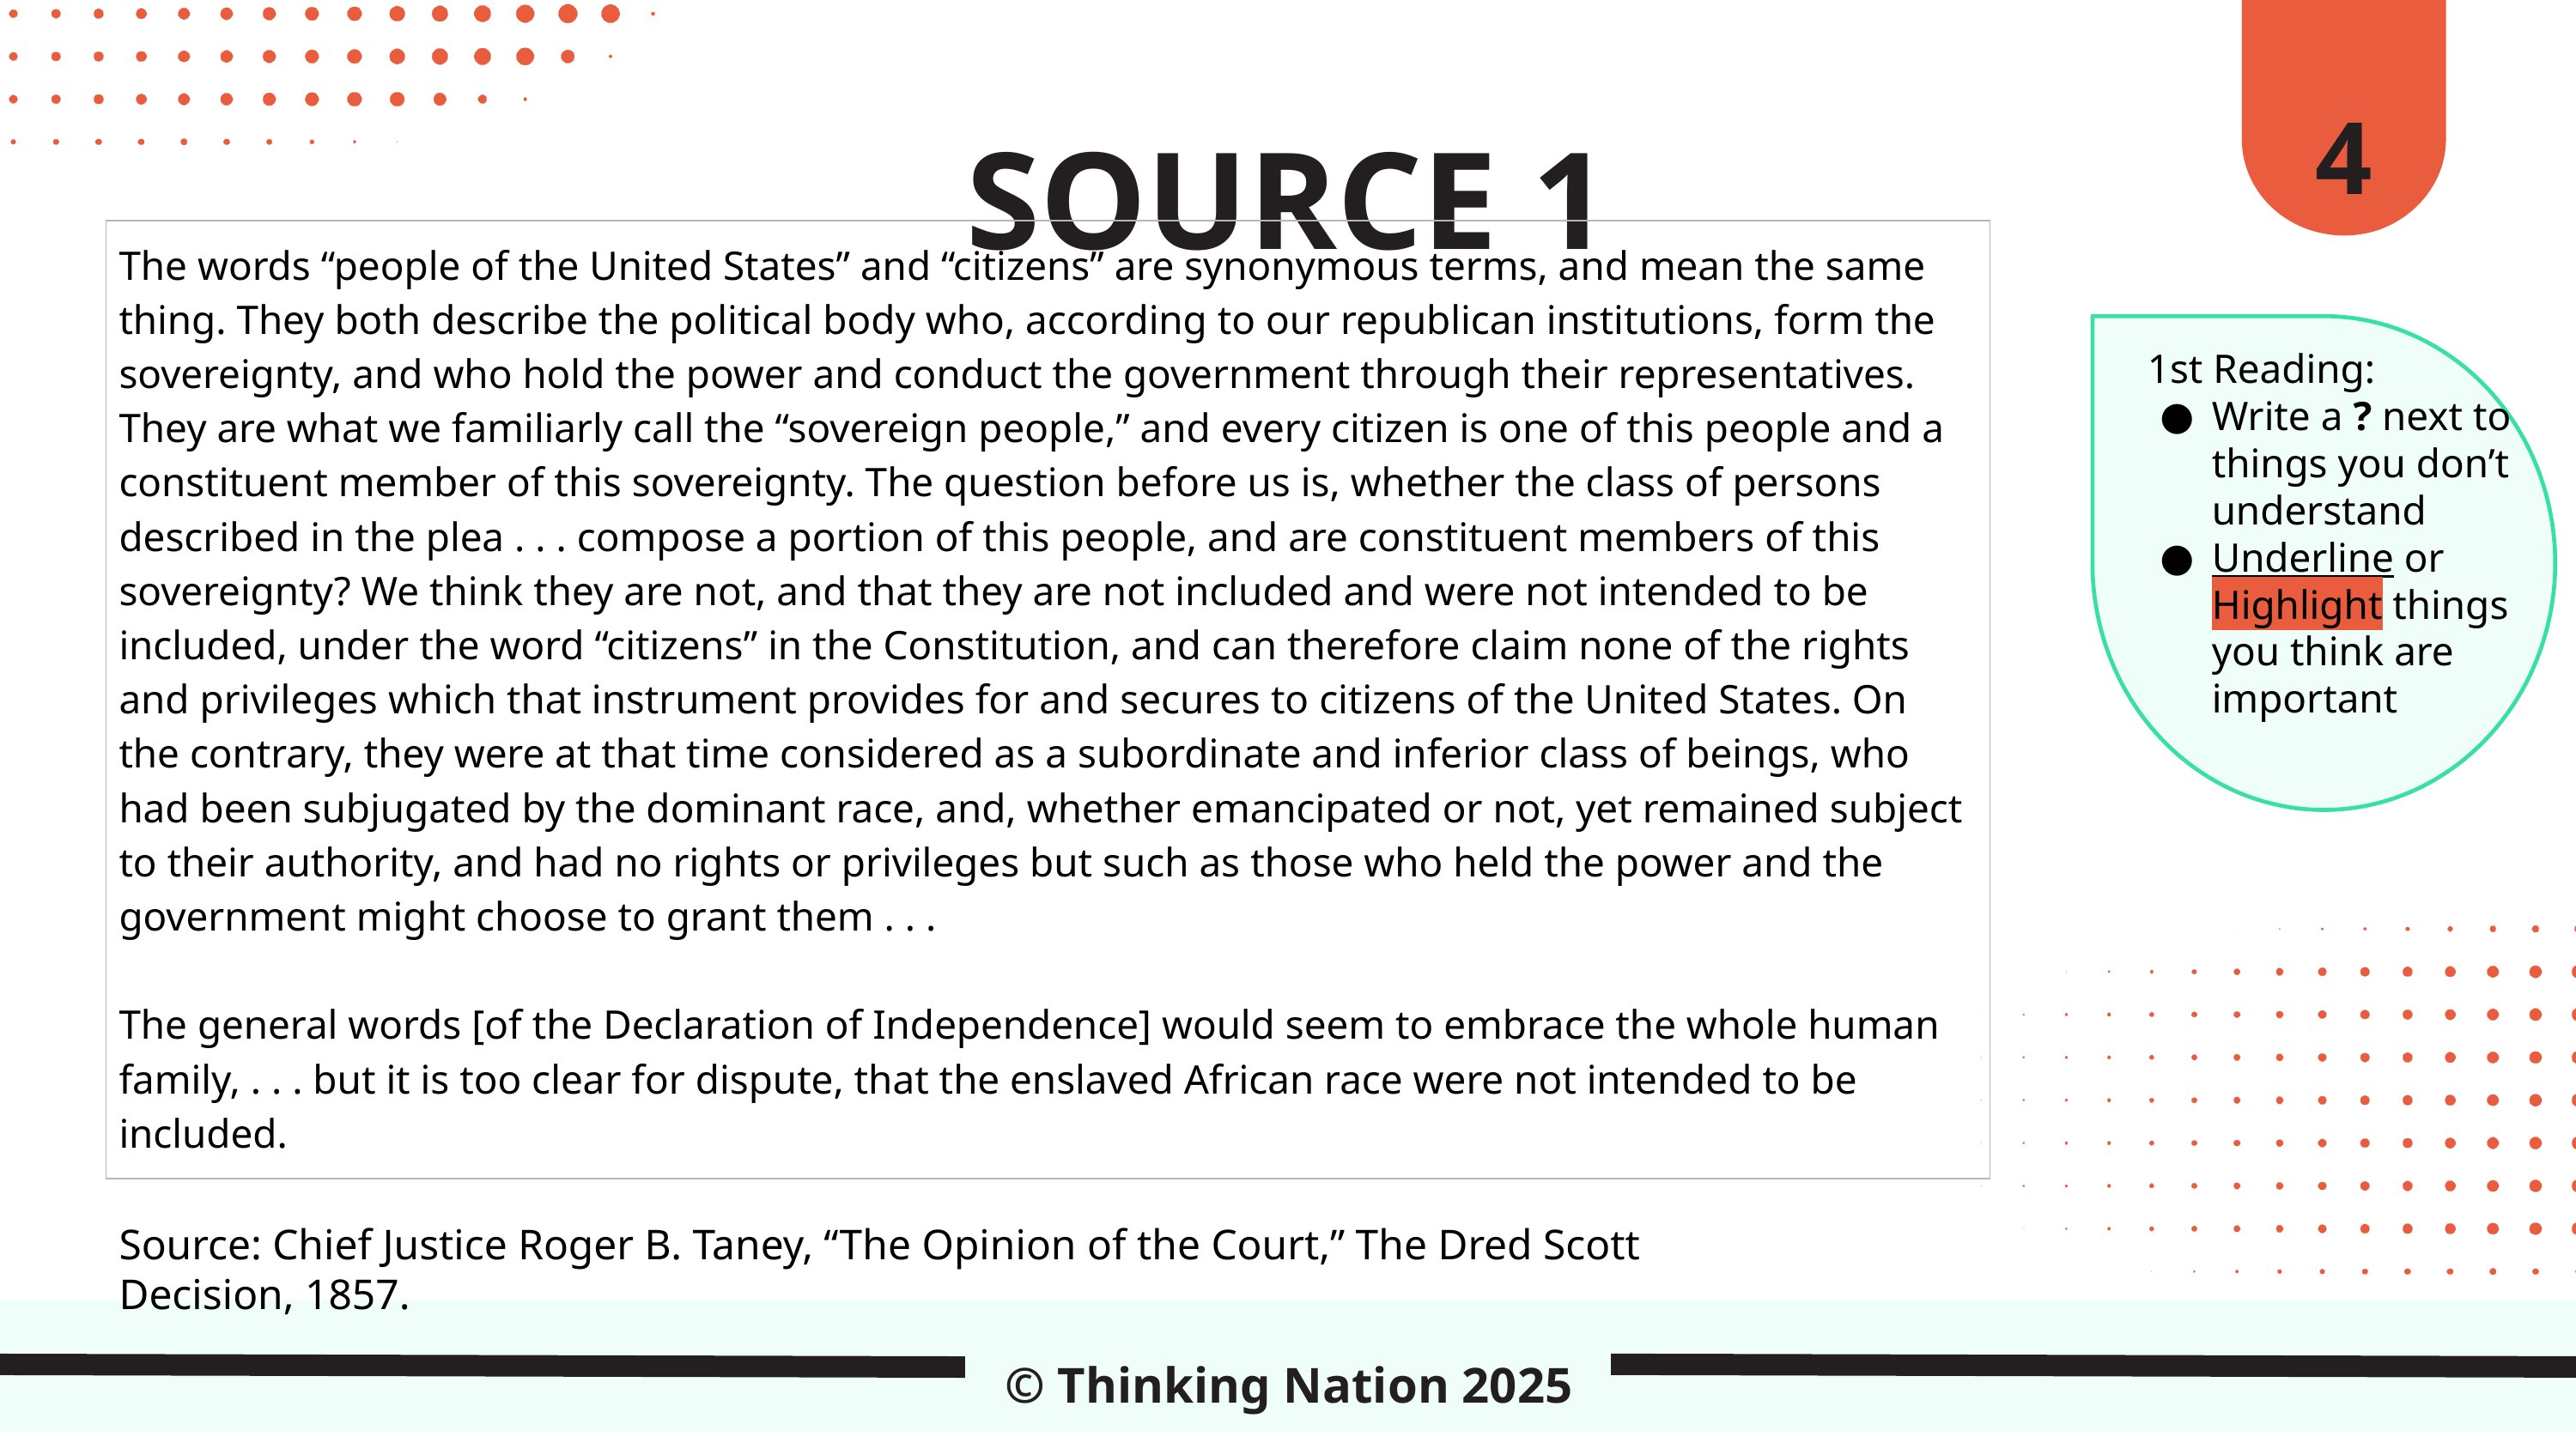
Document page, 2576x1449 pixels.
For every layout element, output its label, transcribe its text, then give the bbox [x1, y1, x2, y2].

text_box SOURCE 1 [506, 51, 2070, 276]
text_box [2092, 316, 2555, 810]
text_box Source: Chief Justice Roger B. Taney, “The Opinion of the Court,” The Dred Scott Decision, 1857. [106, 1206, 1787, 1299]
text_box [0, 1299, 2576, 1433]
text_box The words “people of the United States” and “citizens” are synonymous terms, and mean the same thing. They both describe the political body who, according to our republican institutions, form the sovereignty, and who hold the power and conduct the government through their representatives. They are what we familiarly call the “sovereign people,” and every citizen is one of this people and a constituent member of this sovereignty. The question before us is, whether the class of persons described in the plea . . . compose a portion of this people, and are constituent members of this sovereignty? We think they are not, and that they are not included and were not intended to be included, under the word “citizens” in the Constitution, and can therefore claim none of the rights and privileges which that instrument provides for and secures to citizens of the United States. On the contrary, they were at that time considered as a subordinate and inferior class of beings, who had been subjugated by the dominant race, and, whether emancipated or not, yet remained subject to their authority, and had no rights or privileges but such as those who held the power and the government might choose to grant them . . . The general words [of the Declaration of Independence] would seem to embrace the whole human family, . . . but it is too clear for dispute, that the enslaved African race were not intended to be included. [106, 221, 1990, 1179]
text_box [0, 0, 660, 145]
text_box 1st Reading: Write a ? next to things you don’t understand Underline or Highlight things you think are important [2134, 330, 2525, 543]
text_box [1938, 925, 2576, 1275]
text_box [2233, 0, 2455, 236]
